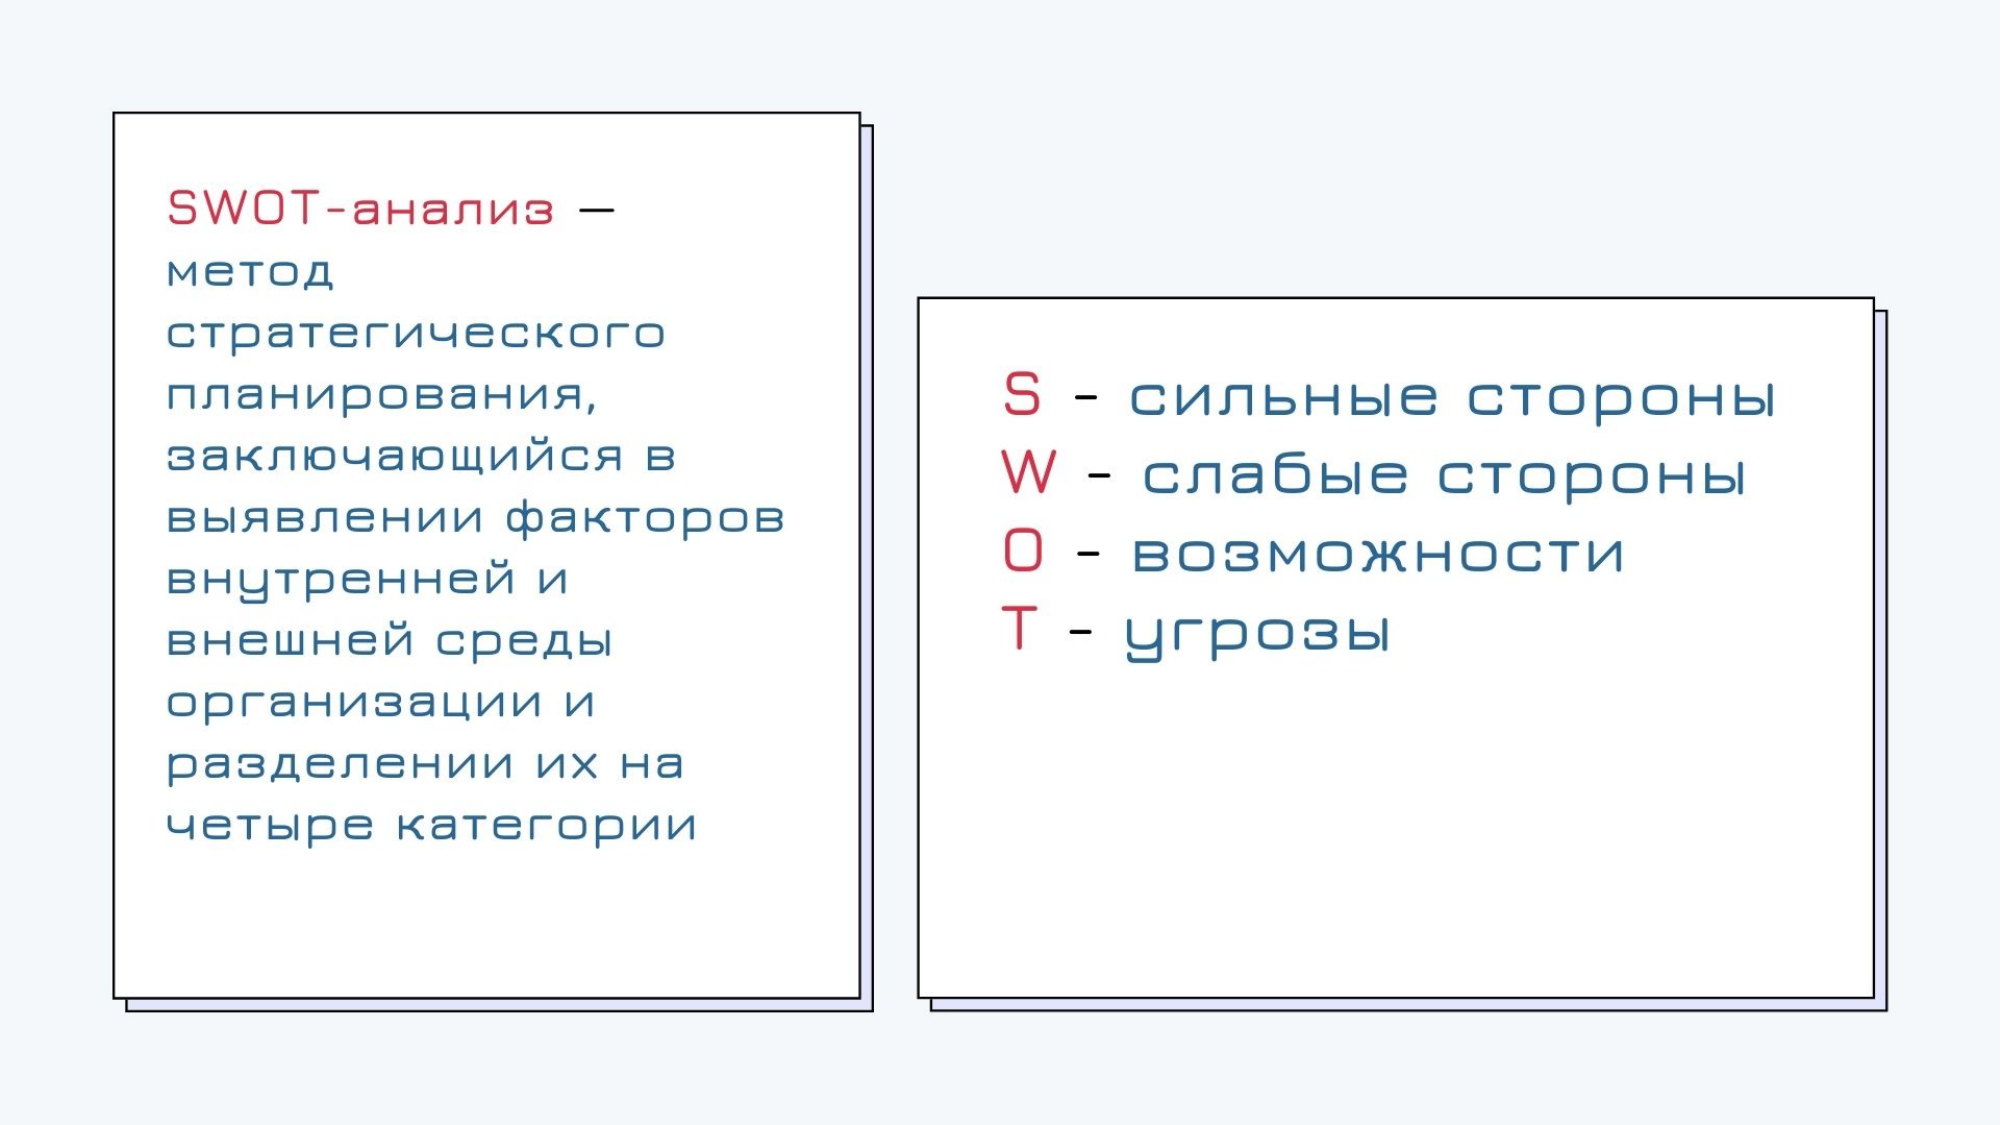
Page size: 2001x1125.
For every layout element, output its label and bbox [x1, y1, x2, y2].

list [0, 0, 2000, 1125]
